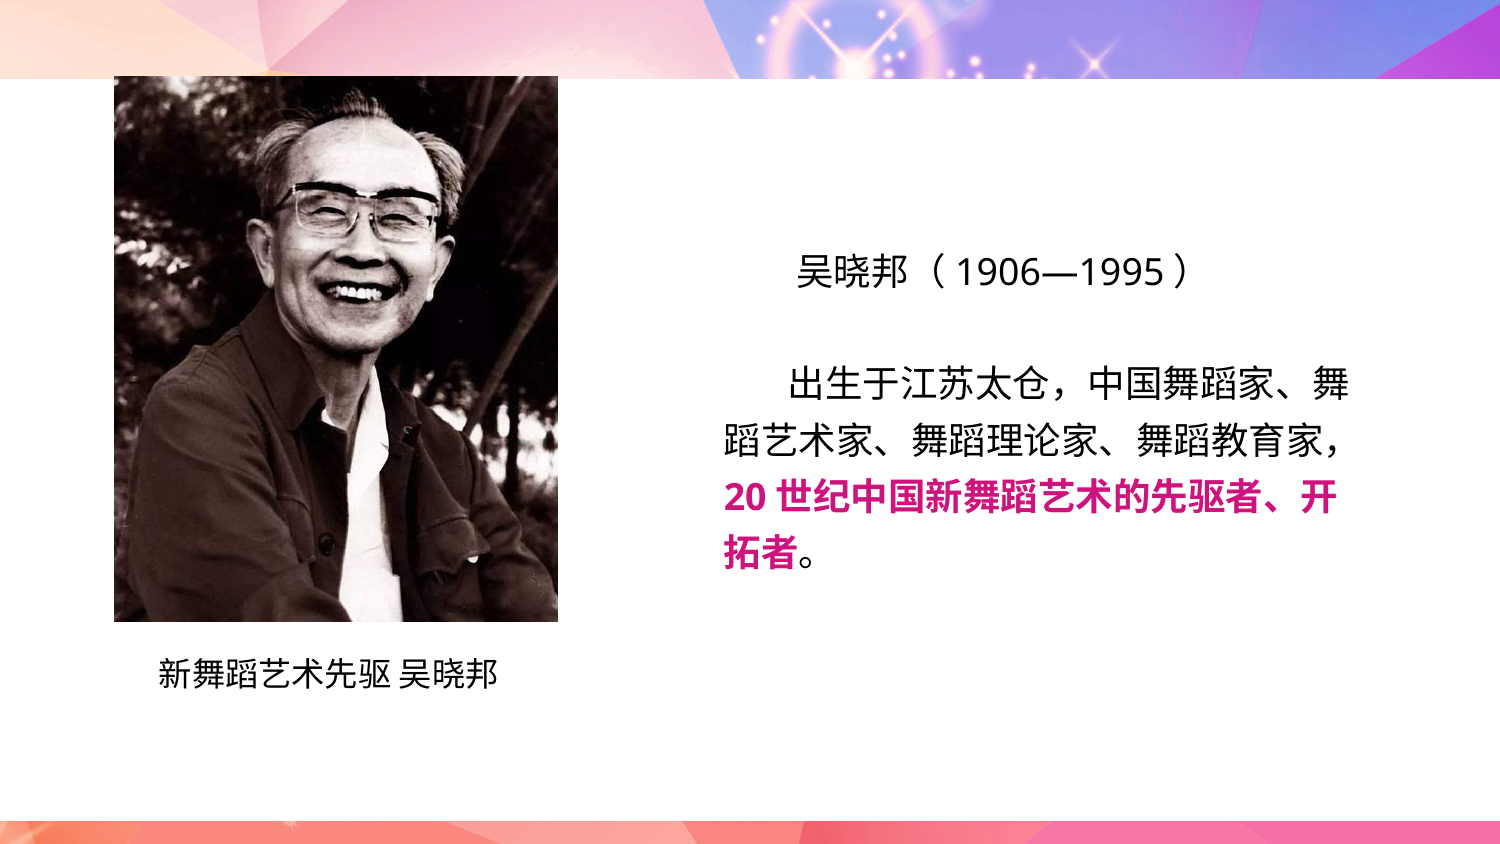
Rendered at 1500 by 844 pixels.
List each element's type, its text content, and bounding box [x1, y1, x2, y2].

picture [0, 0, 1500, 79]
picture [0, 821, 1500, 844]
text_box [97, 76, 575, 732]
text_box 吴晓邦（1906—1995） 出生于江苏太仓，中国舞蹈家、舞蹈艺术家、舞蹈理论家、舞蹈教育家，20世纪中国新舞蹈艺术的先驱者、开拓者。 [708, 229, 1371, 665]
